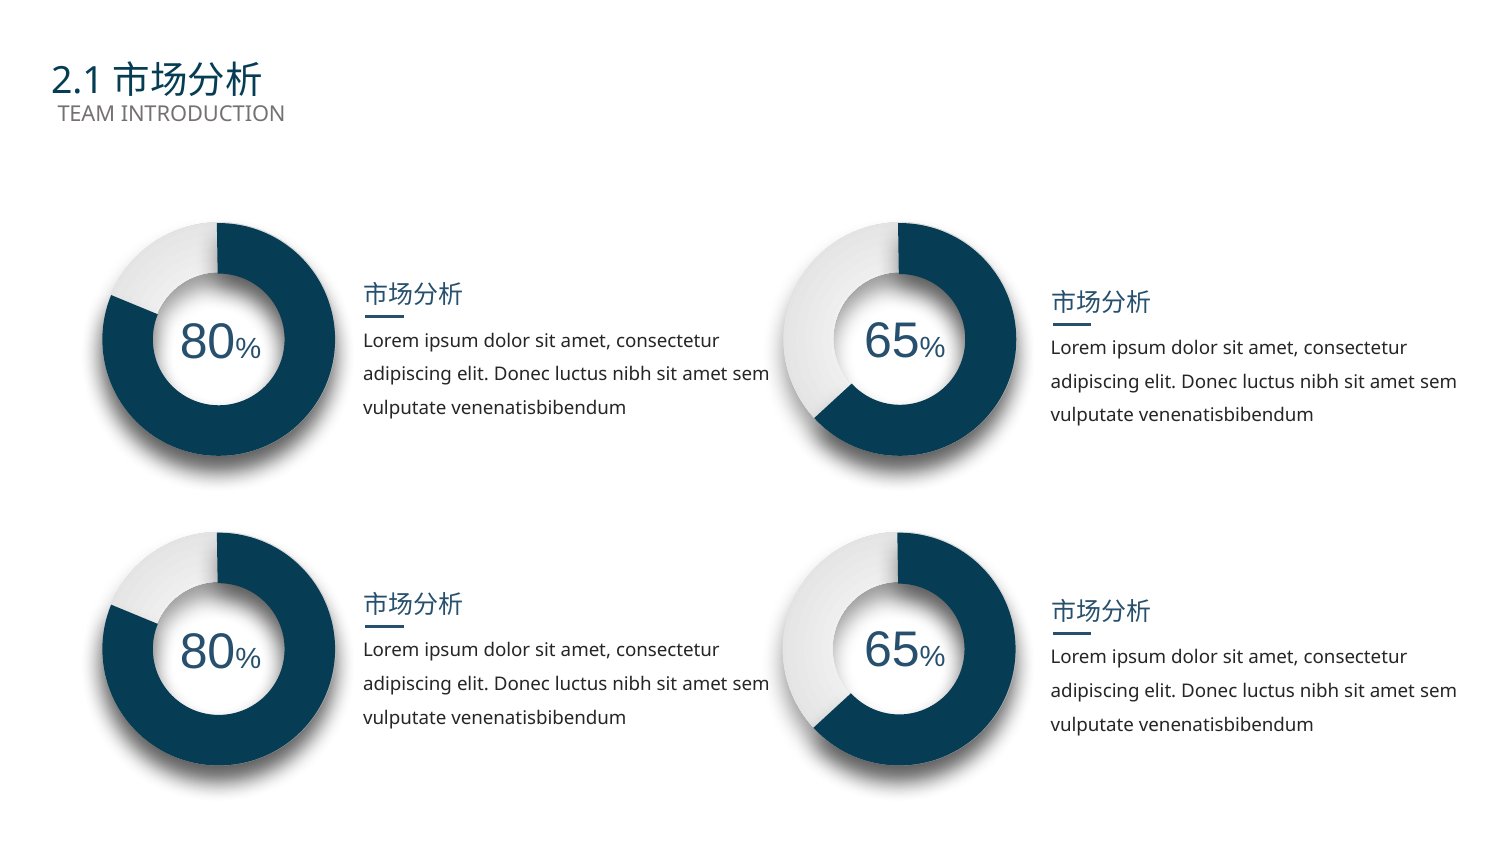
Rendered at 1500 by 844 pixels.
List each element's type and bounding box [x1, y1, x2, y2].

text_box [102, 222, 783, 456]
text_box [57, 44, 302, 134]
text_box [783, 222, 1482, 456]
text_box [782, 531, 1482, 766]
text_box [102, 531, 782, 766]
